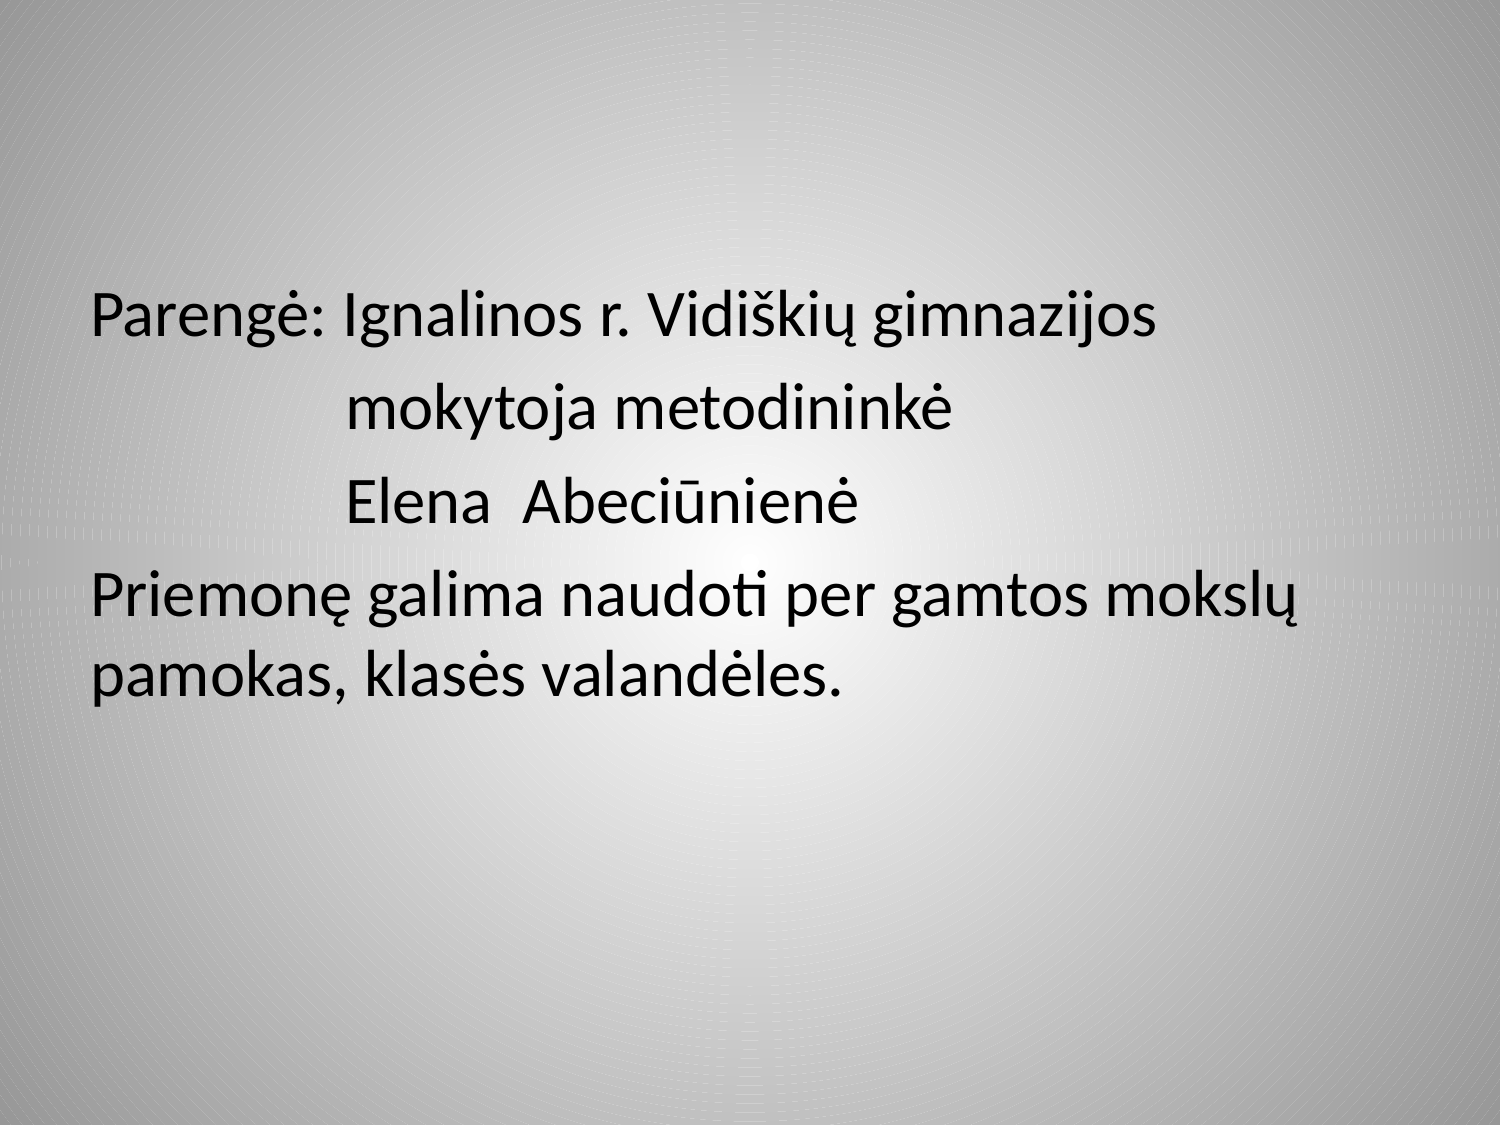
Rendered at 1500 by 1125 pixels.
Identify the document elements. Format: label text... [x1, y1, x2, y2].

list Parengė: Ignalinos r. Vidiškių gimnazijos mokytoja metodininkė Elena Abeciūnienė Priemonę galima naudoti per gamtos mokslų pamokas, klasės valandėles. [75, 262, 1425, 1005]
